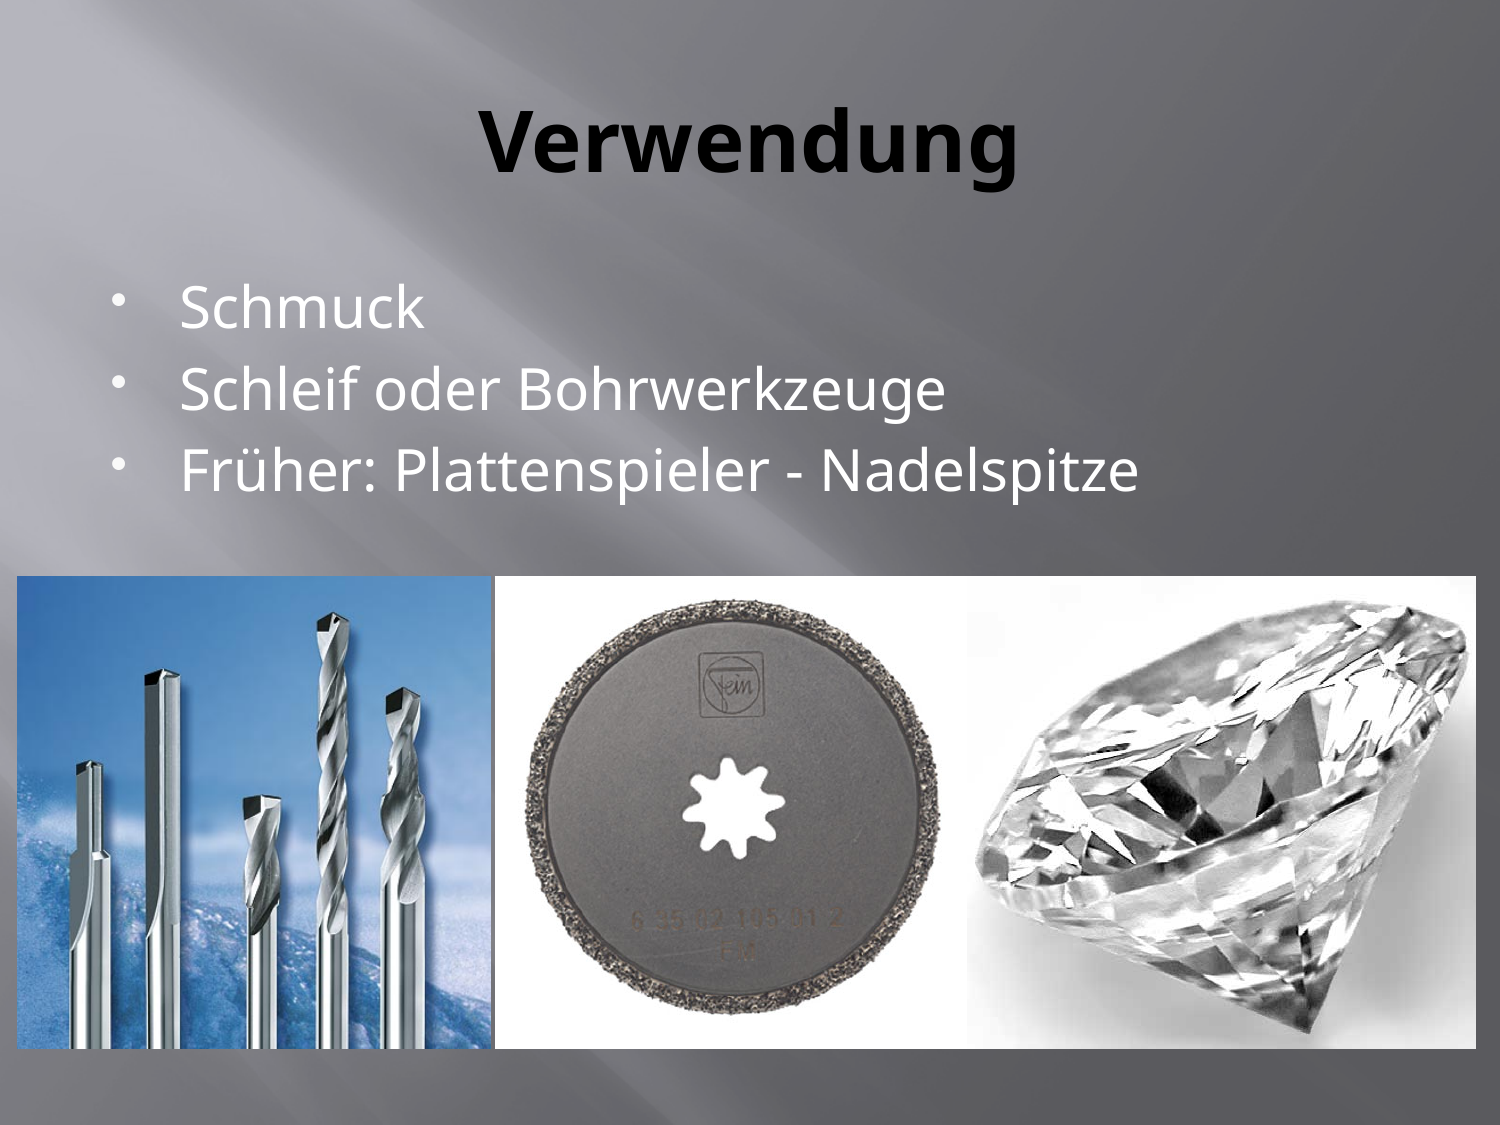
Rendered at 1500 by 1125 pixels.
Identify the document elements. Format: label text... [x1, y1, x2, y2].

title Verwendung [75, 45, 1425, 233]
picture [17, 576, 491, 1050]
list Schmuck Schleif oder Bohrwerkzeuge Früher: Plattenspieler - Nadelspitze [75, 262, 1425, 584]
picture [495, 576, 1476, 1050]
